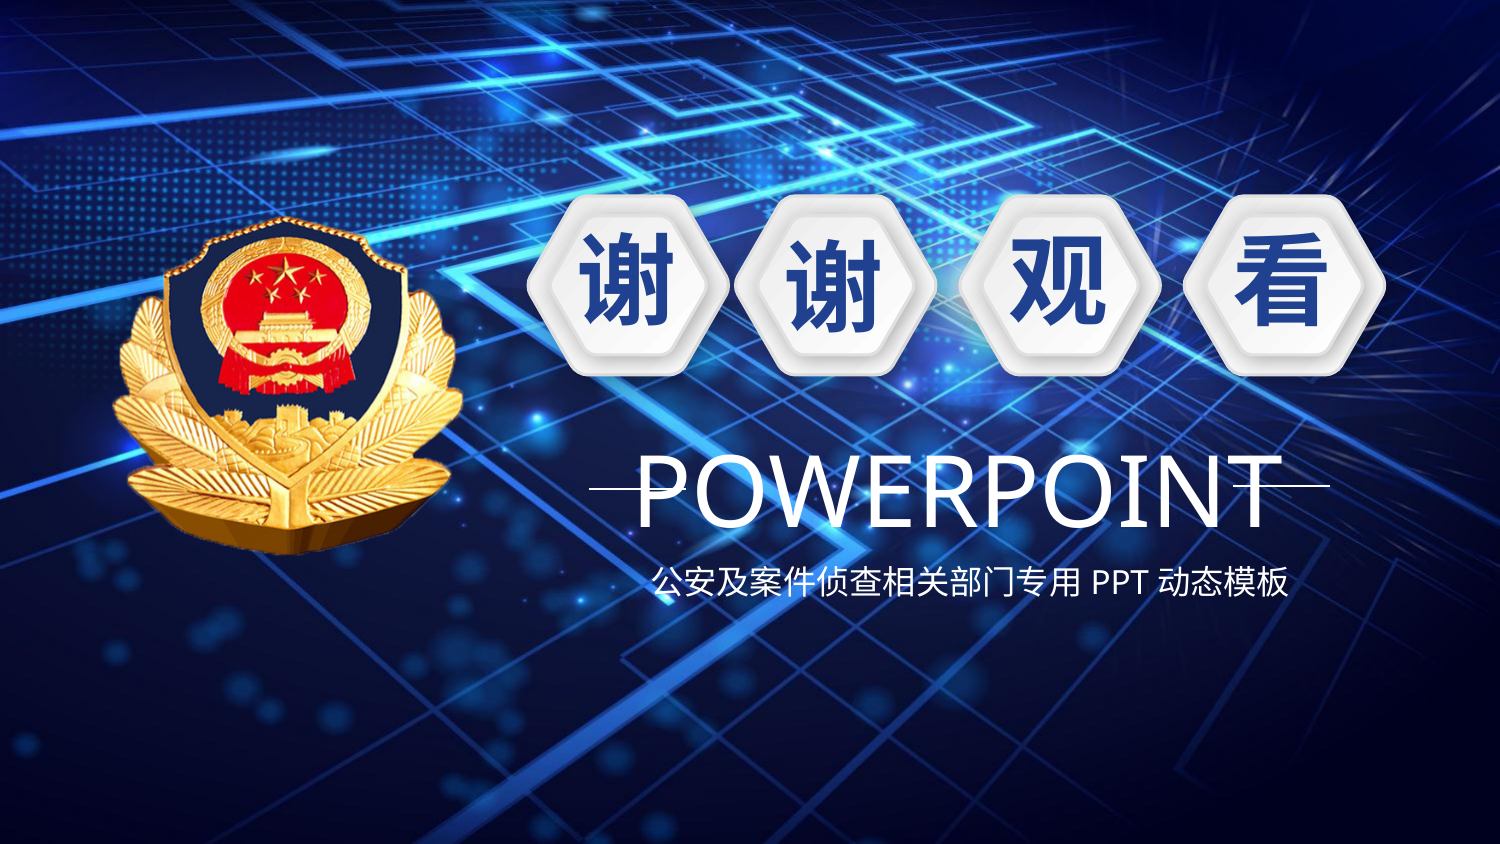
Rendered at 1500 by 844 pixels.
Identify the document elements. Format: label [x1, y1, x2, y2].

text_box [950, 195, 1167, 376]
text_box [725, 195, 942, 376]
text_box [1174, 195, 1391, 376]
text_box [518, 195, 724, 376]
picture [0, 0, 1500, 844]
